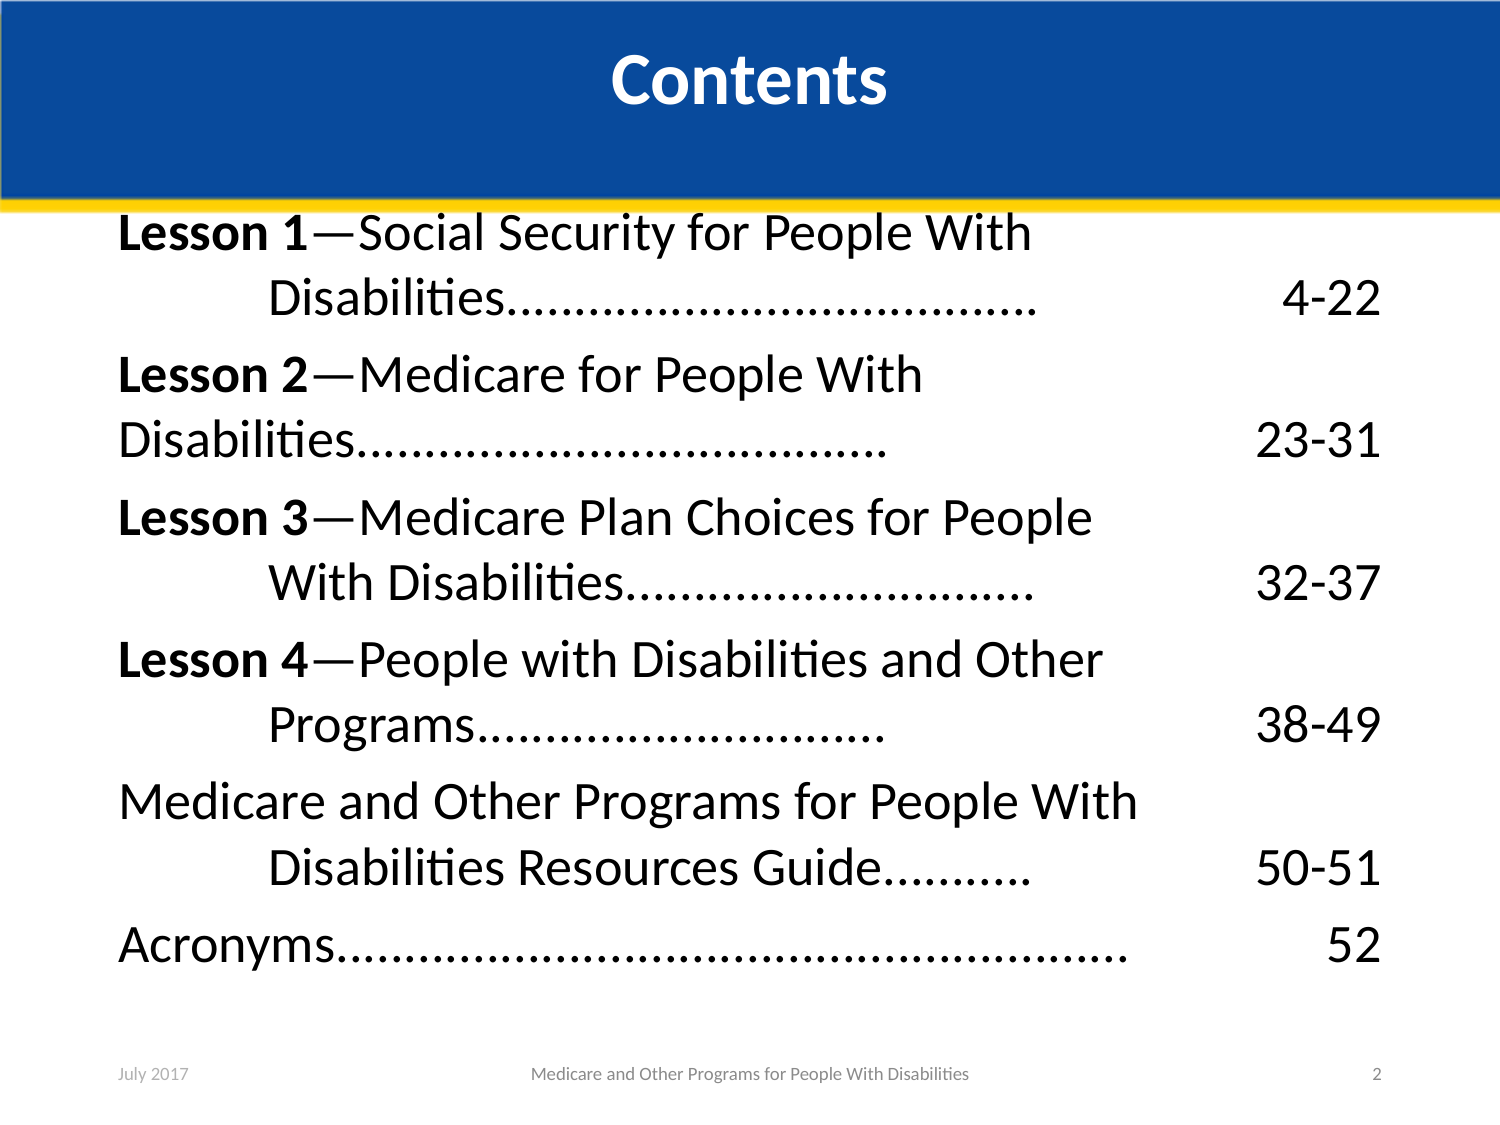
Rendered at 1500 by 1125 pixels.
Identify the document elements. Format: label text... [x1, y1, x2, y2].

list Lesson 1—Social Security for People With Disabilities....................................... Lesson 2—Medicare for People With Disabilities....................................... Lesson 3—Medicare Plan Choices for People With Disabilities.............................. Lesson 4—People with Disabilities and Other Programs.............................. Medicare and Other Programs for People With Disabilities Resources Guide........... Acronyms.......................................................... [103, 188, 1158, 1014]
footer Medicare and Other Programs for People With Disabilities [496, 1042, 1004, 1103]
slide_number 2 [1059, 1042, 1397, 1103]
title Contents [0, 1, 1500, 160]
list 4-22 23-31 32-37 38-49 50-51 52 [1230, 188, 1397, 1014]
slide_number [103, 1042, 441, 1103]
picture [0, 160, 1500, 1125]
